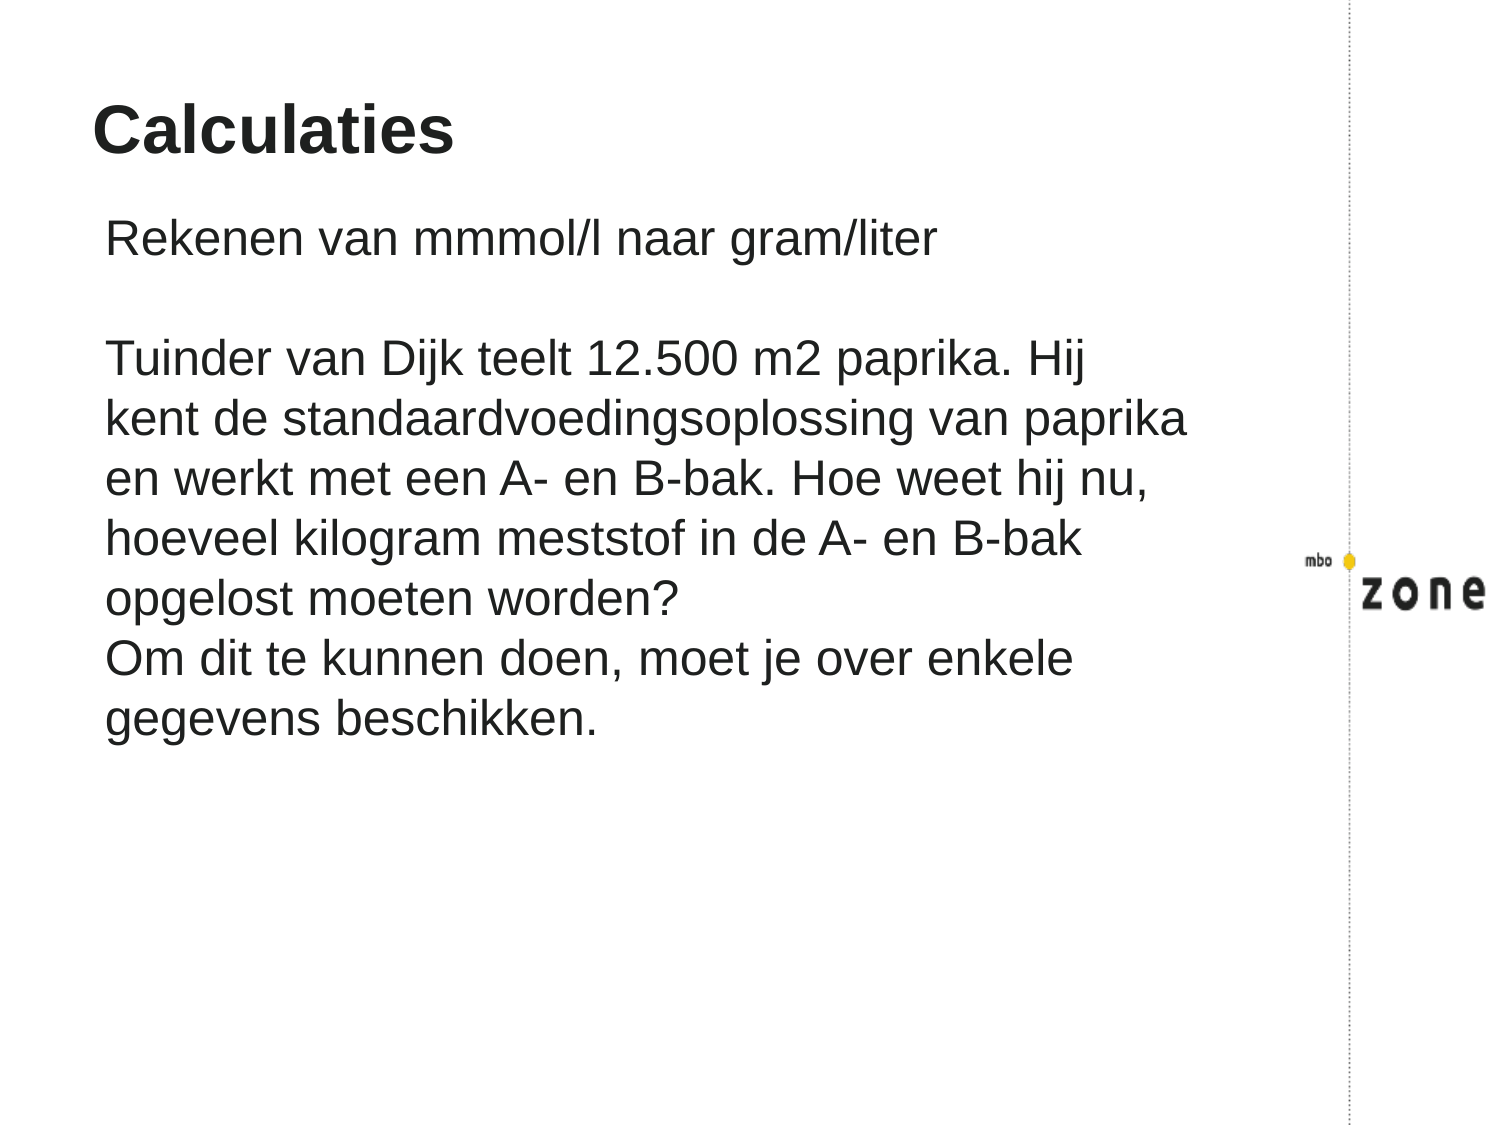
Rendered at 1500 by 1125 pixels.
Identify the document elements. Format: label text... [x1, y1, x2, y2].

title Calculaties [93, 94, 1205, 272]
list Rekenen van mmmol/l naar gram/liter Tuinder van Dijk teelt 12.500 m2 paprika. Hij kent de standaardvoedingsoplossing van paprika en werkt met een A- en B-bak. Hoe weet hij nu, hoeveel kilogram meststof in de A- en B-bak opgelost moeten worden? Om dit te kunnen doen, moet je over enkele gegevens beschikken. [104, 205, 1193, 920]
picture [1197, 0, 1500, 1125]
